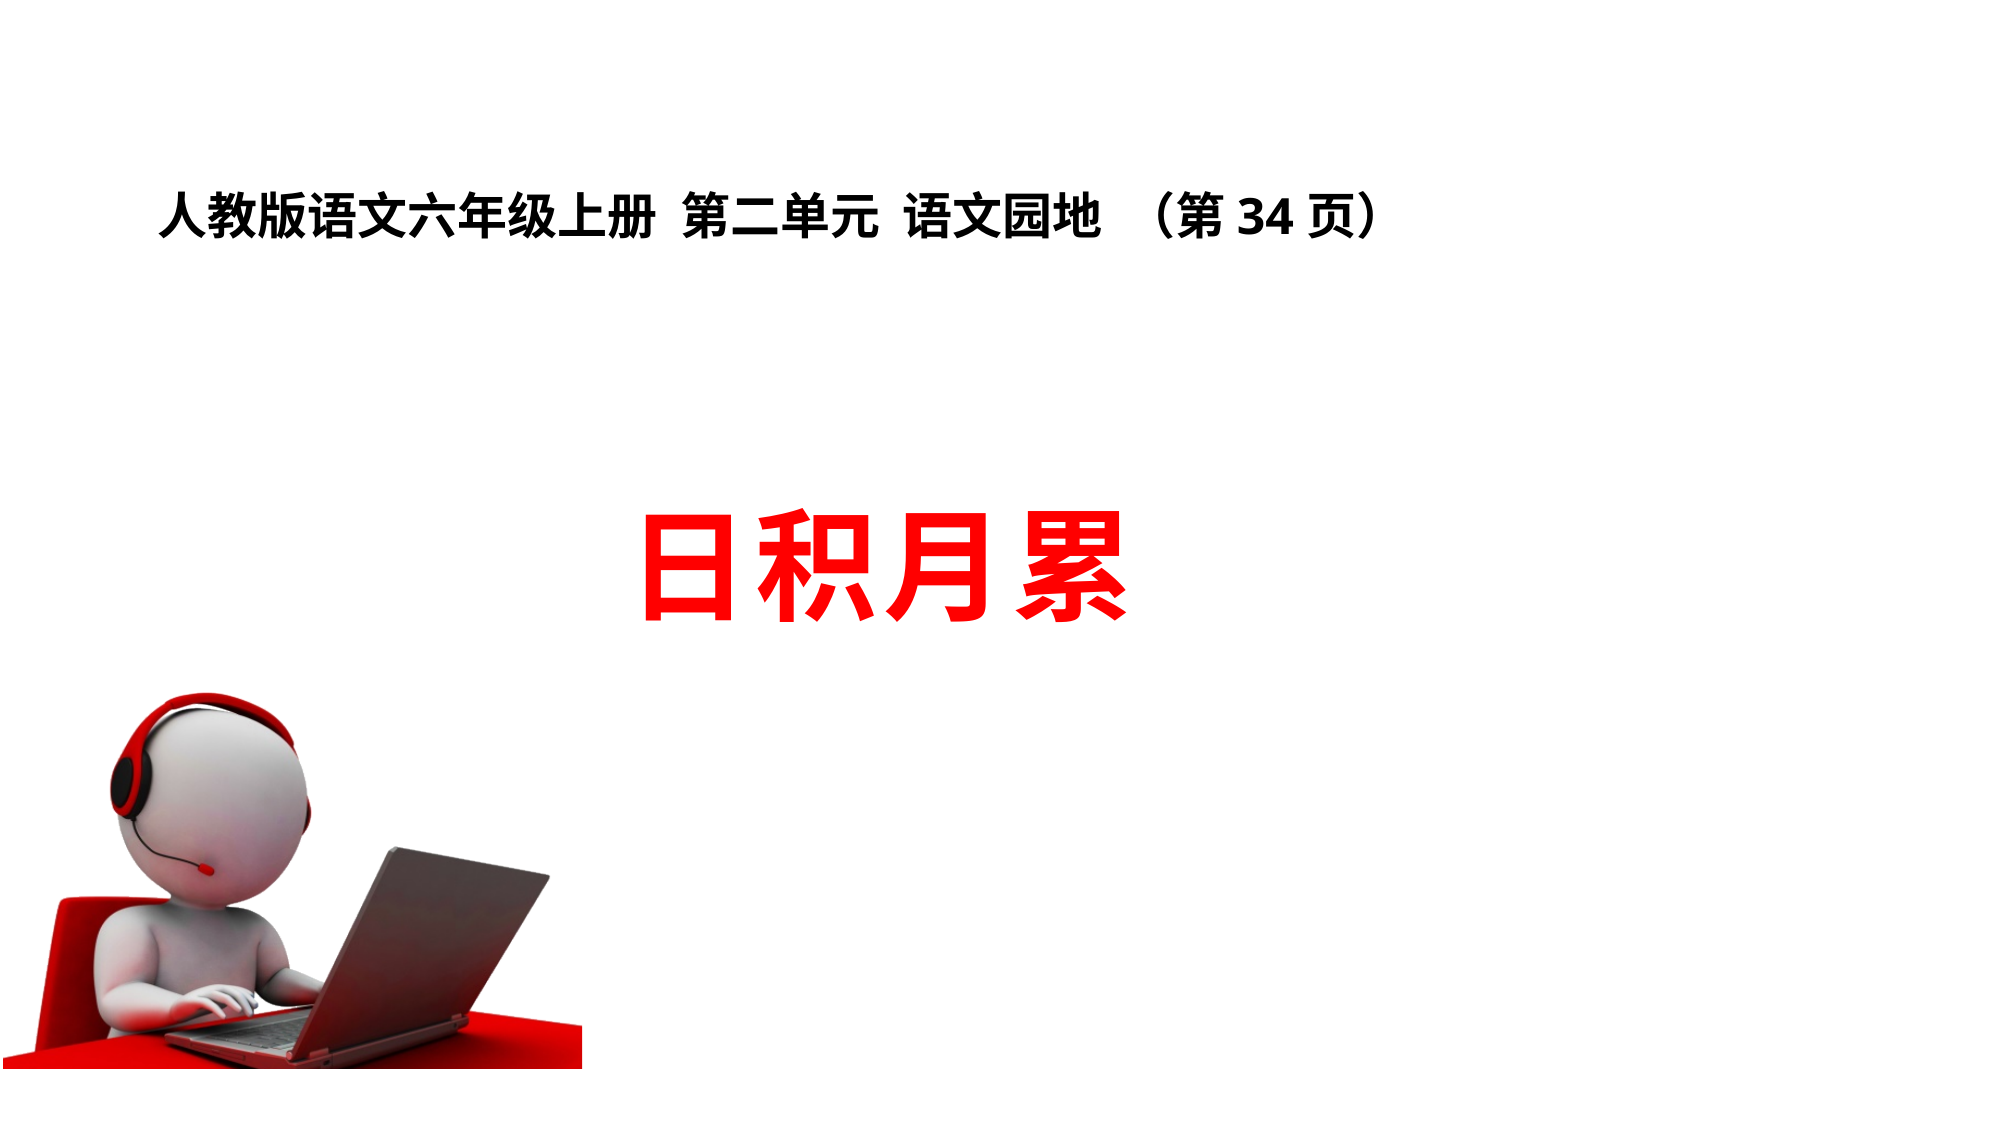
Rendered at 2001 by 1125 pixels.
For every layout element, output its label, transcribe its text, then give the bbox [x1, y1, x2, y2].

text_box 人教版语文六年级上册 第二单元 语文园地 （第34页） [142, 176, 1624, 252]
title 日积月累 [174, 453, 1826, 672]
picture [3, 687, 583, 1069]
